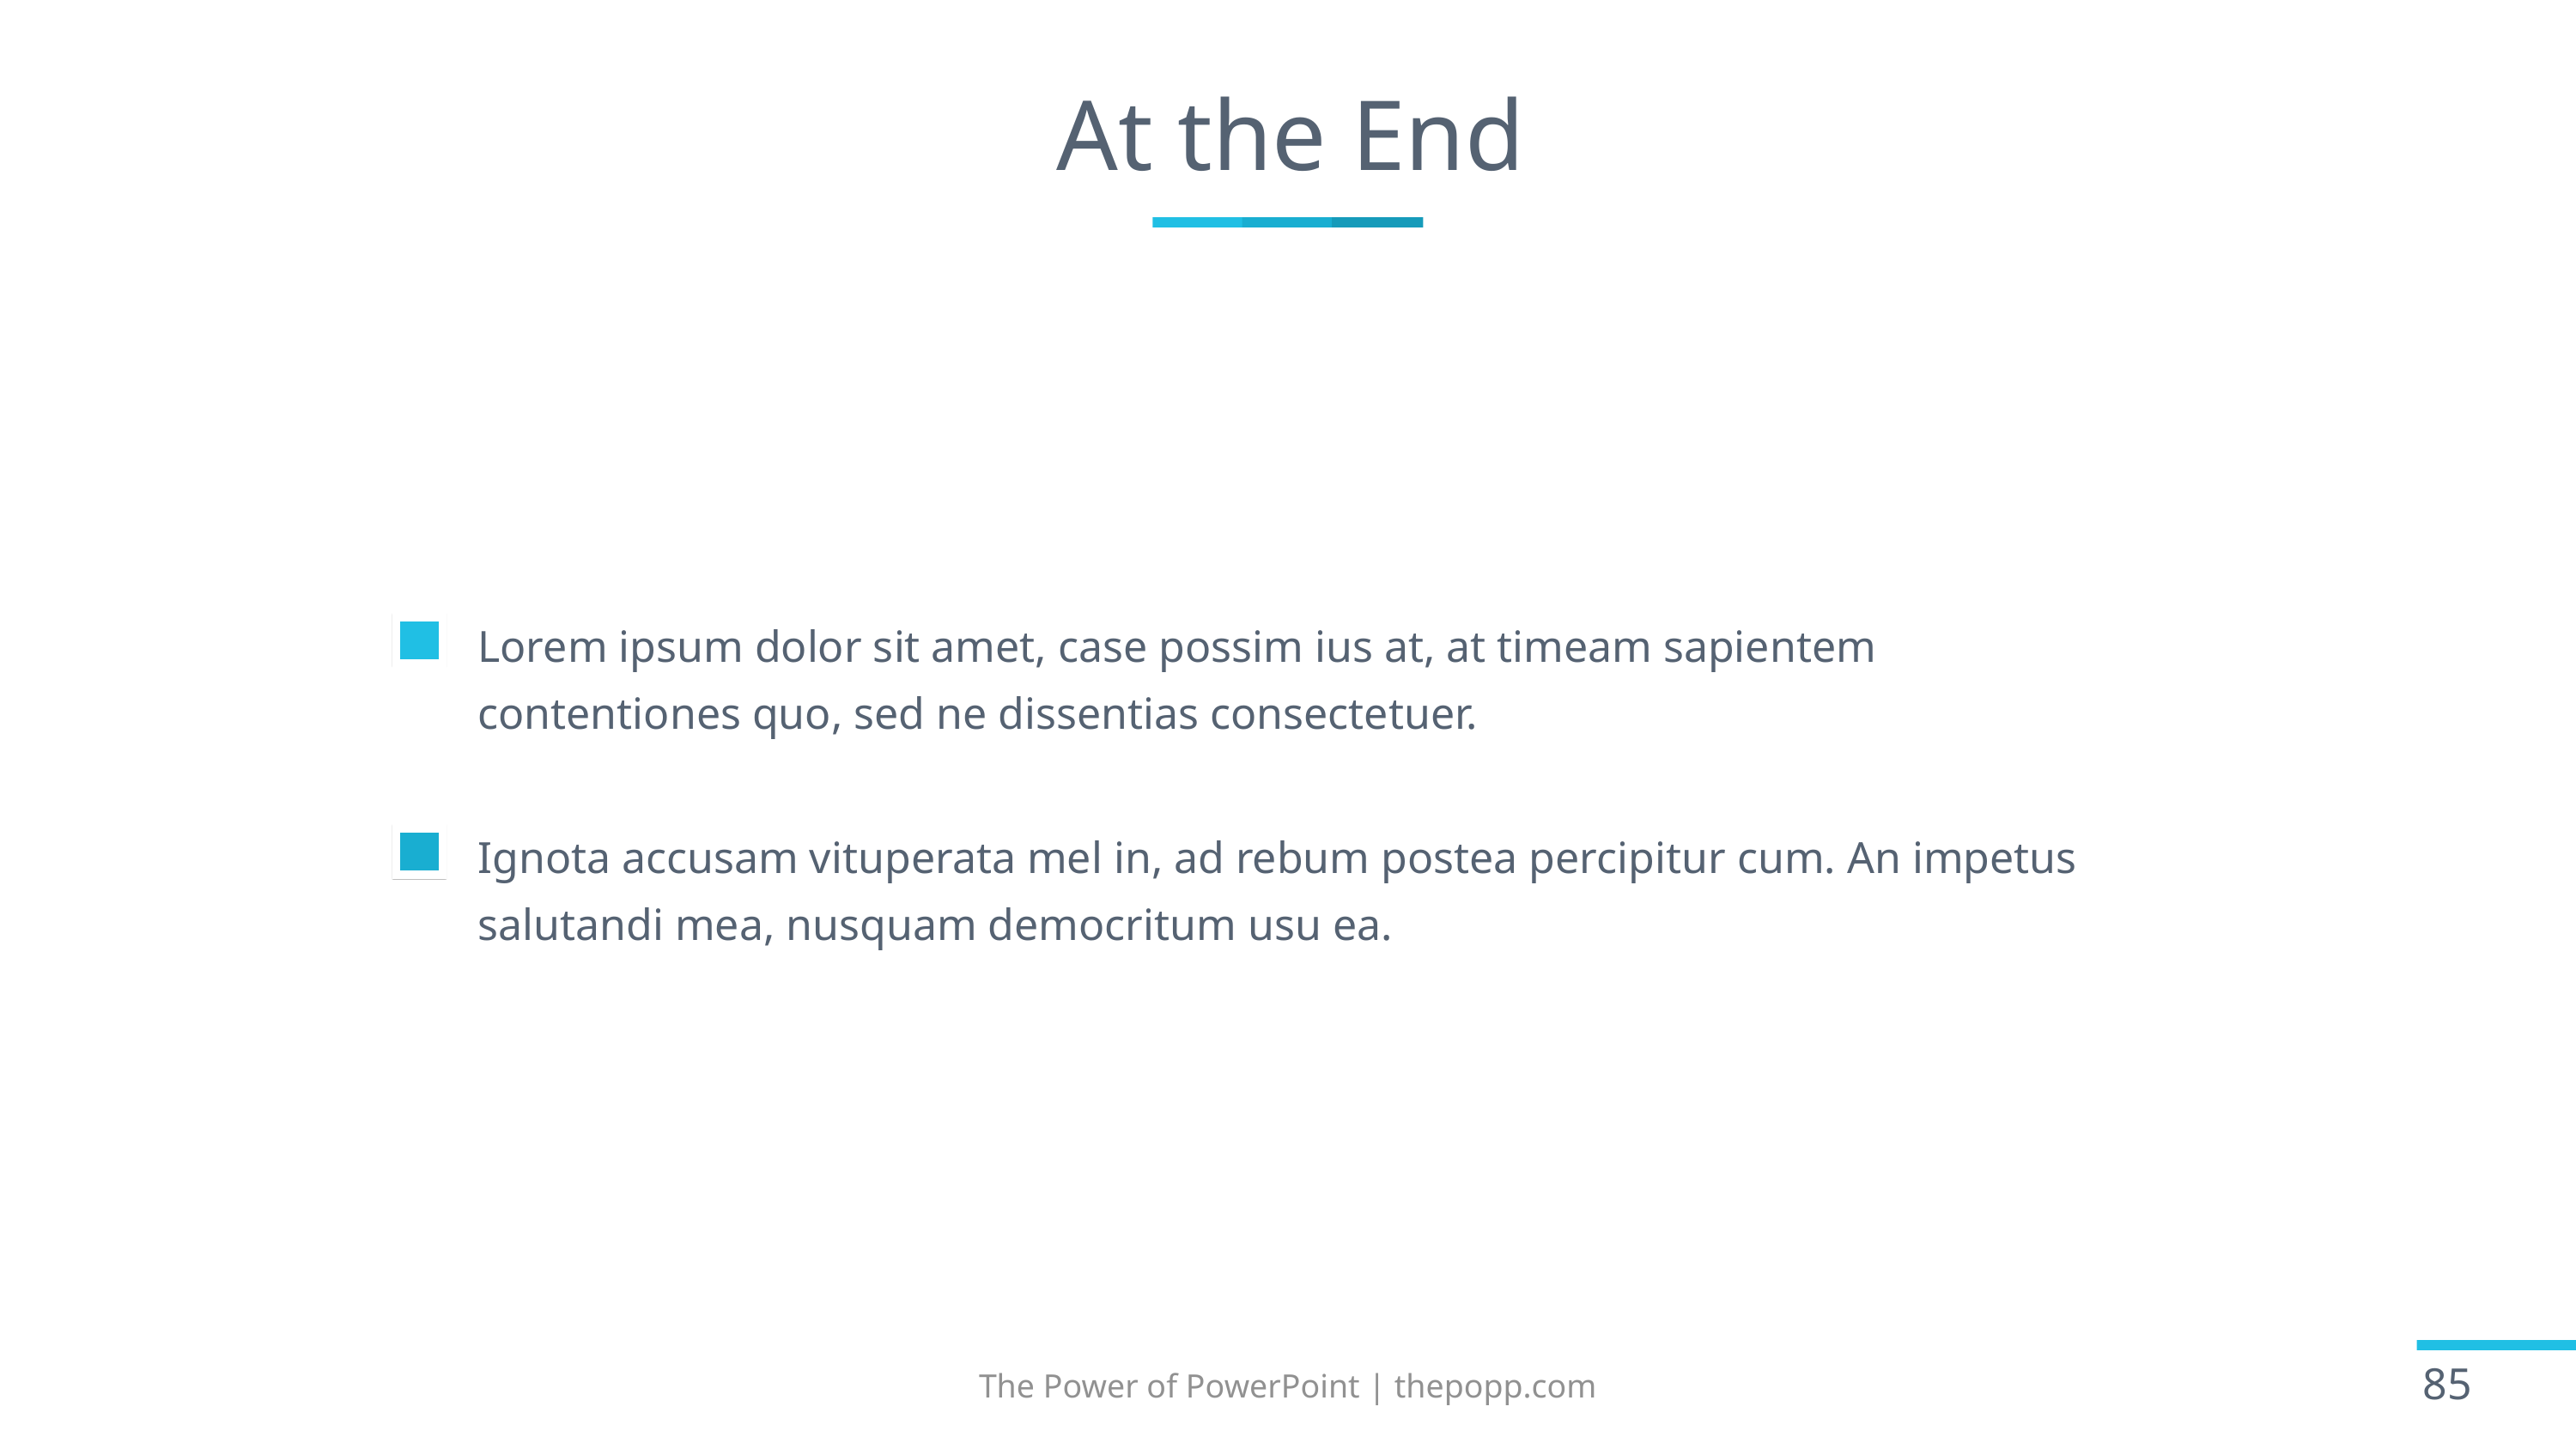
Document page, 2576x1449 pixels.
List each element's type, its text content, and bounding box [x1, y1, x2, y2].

list Lorem ipsum dolor sit amet, case possim ius at, at timeam sapientem contentiones quo, sed ne dissentias consectetuer. [465, 597, 2147, 771]
list Ignota accusam vituperata mel in, ad rebum postea percipitur cum. An impetus salutandi mea, nusquam democritum usu ea. [465, 808, 2147, 982]
footer The Power of PowerPoint | thepopp.com [853, 1349, 1723, 1427]
title At the End [69, 49, 2512, 230]
slide_number 85 [2409, 1351, 2576, 1421]
